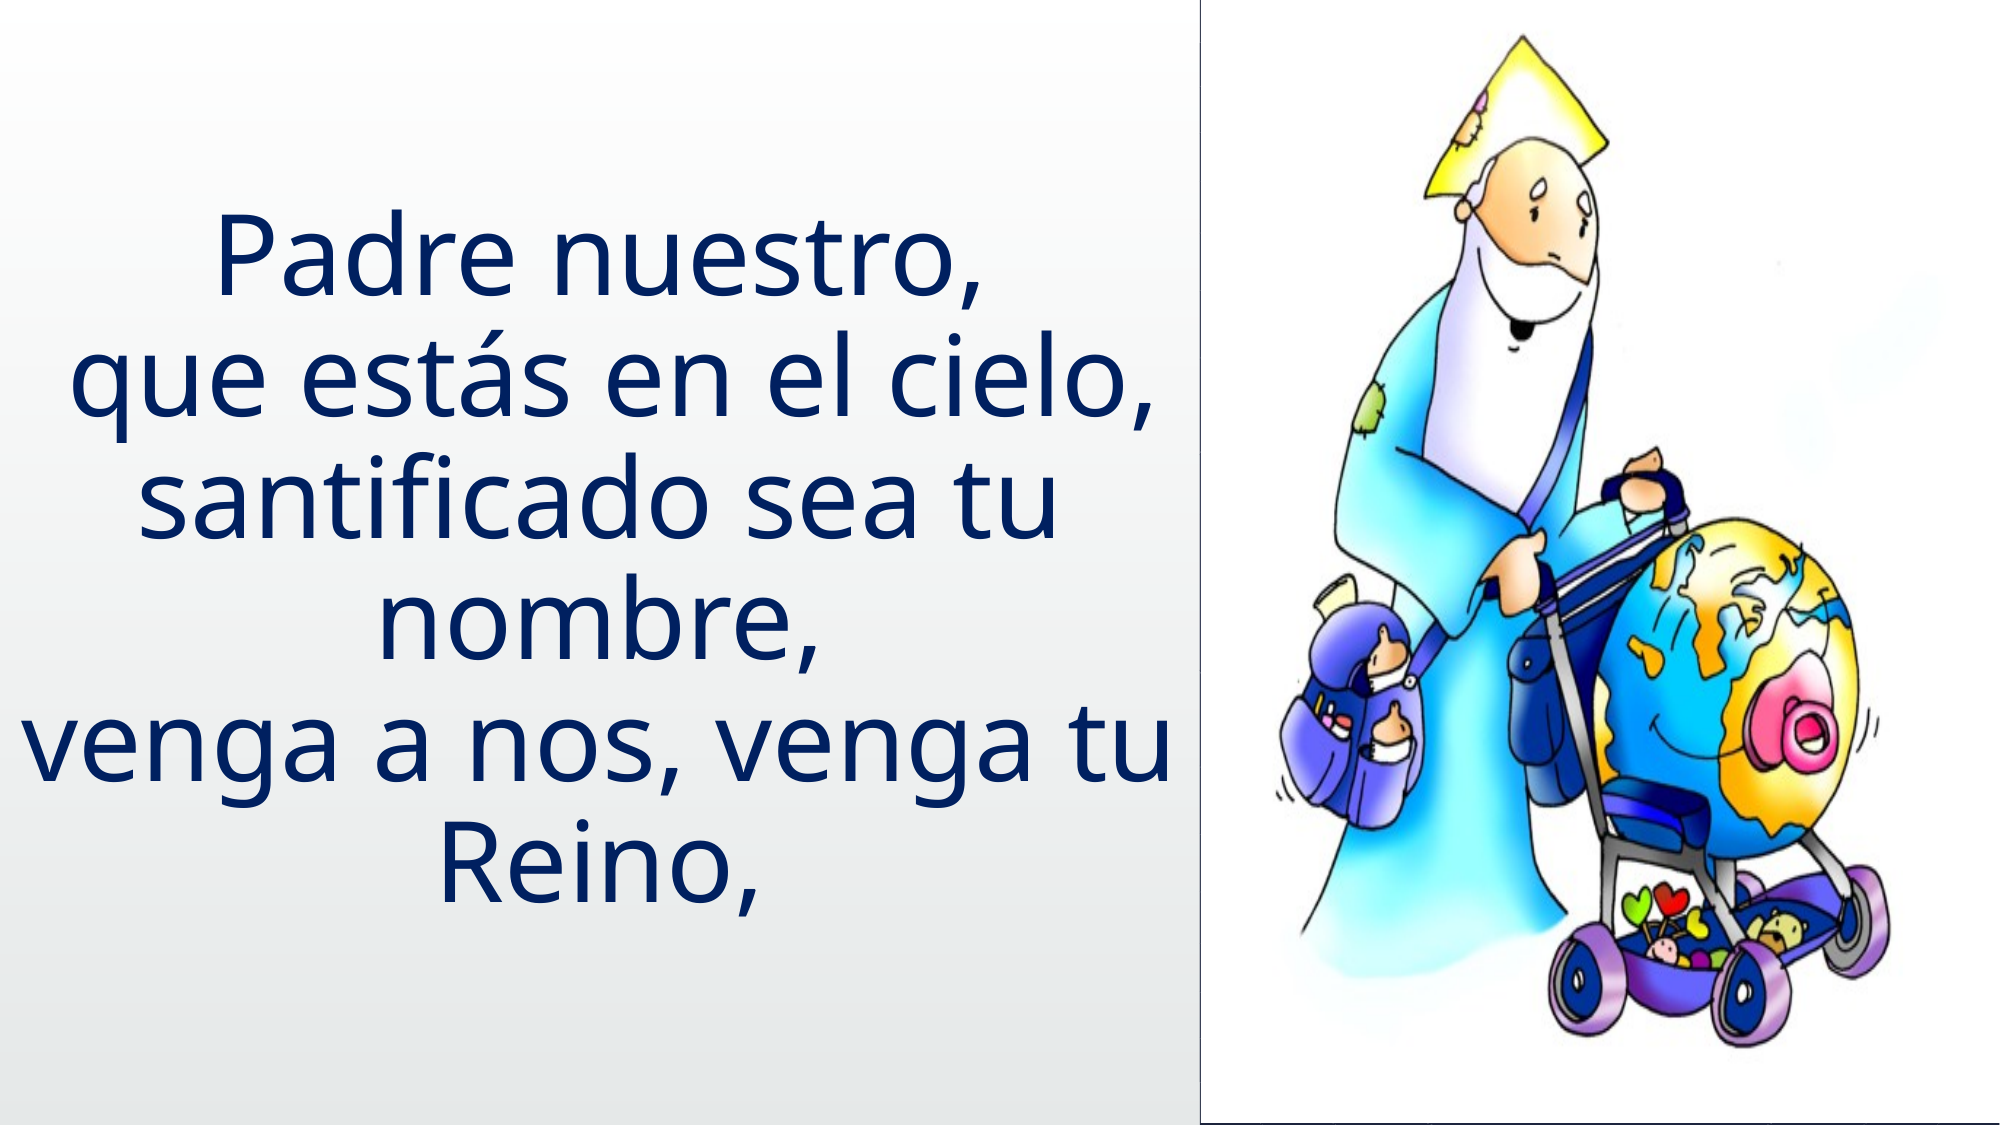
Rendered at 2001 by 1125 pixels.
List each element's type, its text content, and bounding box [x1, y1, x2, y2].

picture [1200, 0, 2000, 1123]
title Padre nuestro, que estás en el cielo, santificado sea tu nombre, venga a nos, venga tu Reino, [0, 0, 1201, 1125]
